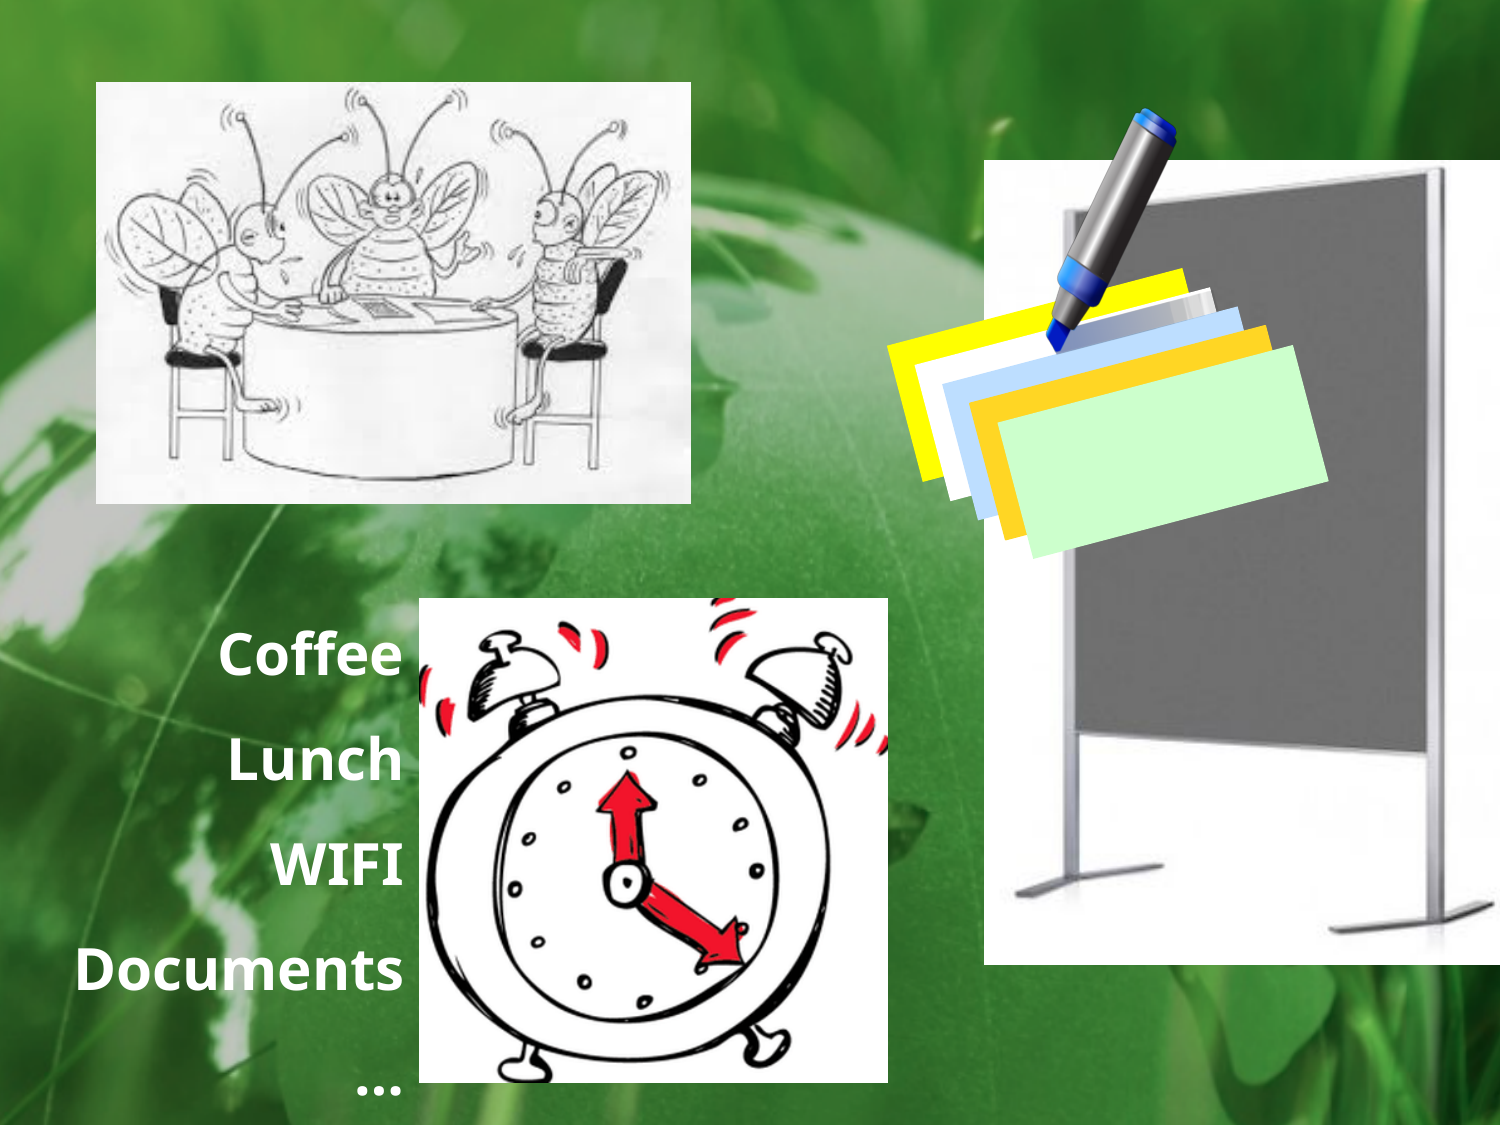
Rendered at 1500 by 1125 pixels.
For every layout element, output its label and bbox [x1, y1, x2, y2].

picture [0, 0, 1500, 1125]
text_box [889, 127, 1284, 539]
